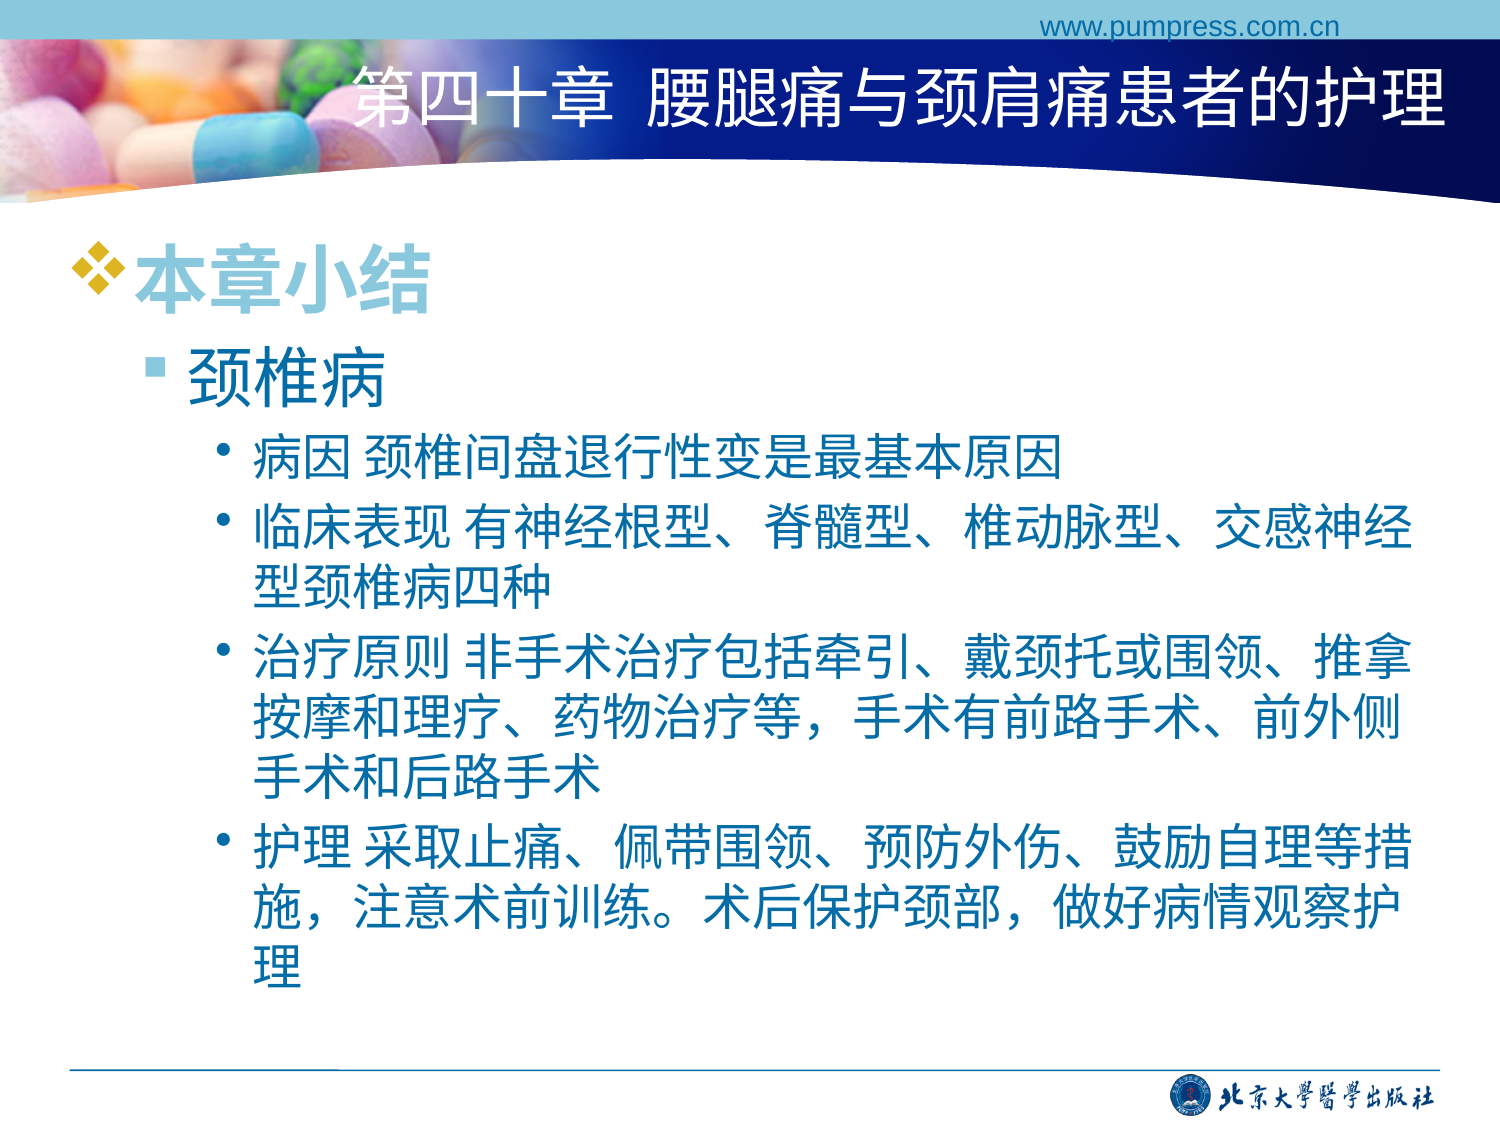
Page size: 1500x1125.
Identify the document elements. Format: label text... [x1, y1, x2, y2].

slide_number www.pumpress.com.cn [1025, 0, 1463, 38]
picture [1170, 1074, 1436, 1118]
list 本章小结 颈椎病 病因 颈椎间盘退行性变是最基本原因 临床表现 有神经根型、脊髓型、椎动脉型、交感神经型颈椎病四种 治疗原则 非手术治疗包括牵引、戴颈托或围领、推拿按摩和理疗、药物治疗等，手术有前路手术、前外侧手术和后路手术 护理 采取止痛、佩带围领、预防外伤、鼓励自理等措施，注意术前训练。术后保护颈部，做好病情观察护理 [49, 224, 1463, 1026]
picture [0, 40, 1500, 203]
title 第四十章 腰腿痛与颈肩痛患者的护理 [137, 49, 1463, 143]
